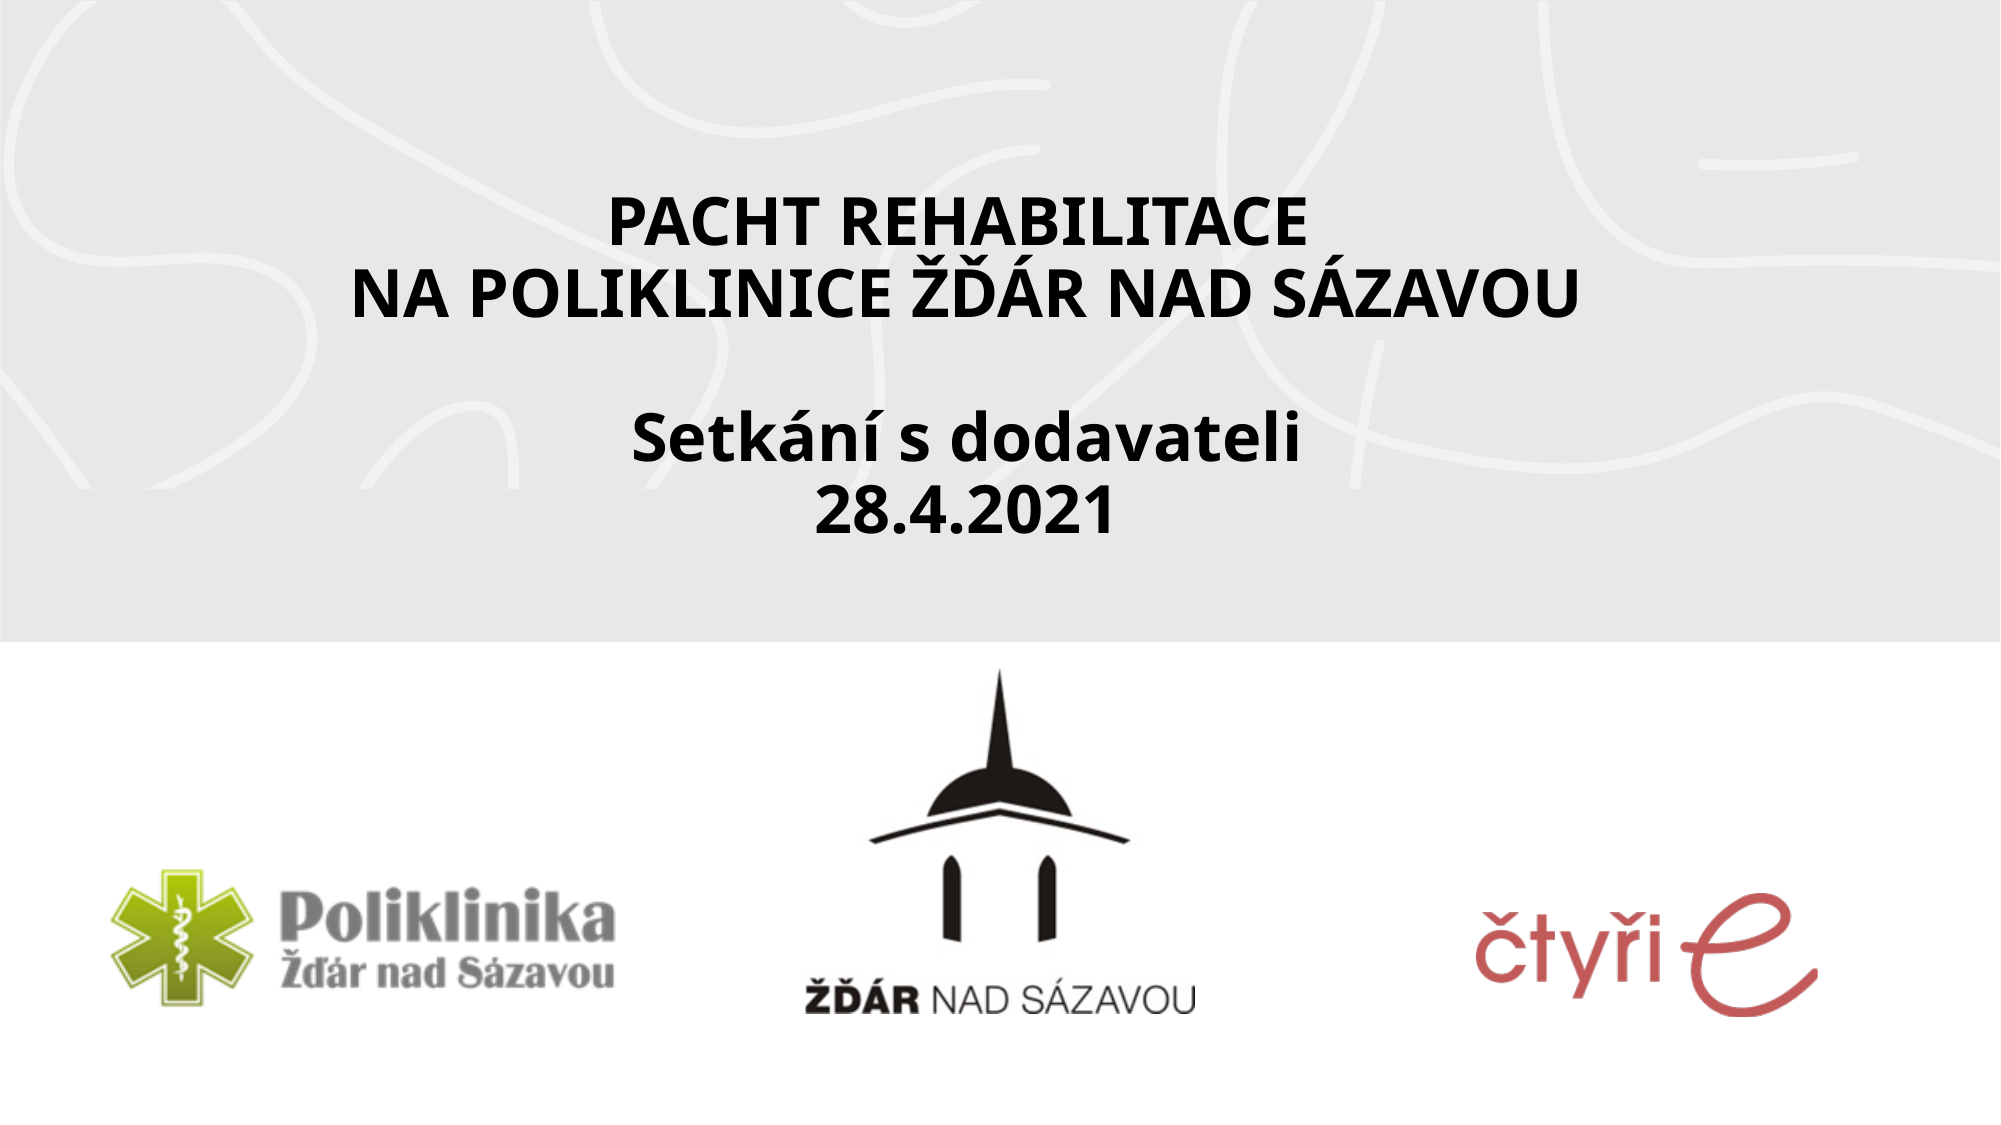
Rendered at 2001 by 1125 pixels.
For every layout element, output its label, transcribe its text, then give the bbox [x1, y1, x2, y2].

picture [106, 866, 620, 1011]
picture [1476, 893, 1818, 1017]
text_box [0, 642, 2000, 1125]
picture [0, 0, 2001, 1125]
picture [805, 668, 1195, 1014]
title Pacht rehabilitace na Poliklinice Žďár nad Sázavou Setkání s dodavateli 28.4.2021 [216, 108, 1717, 318]
